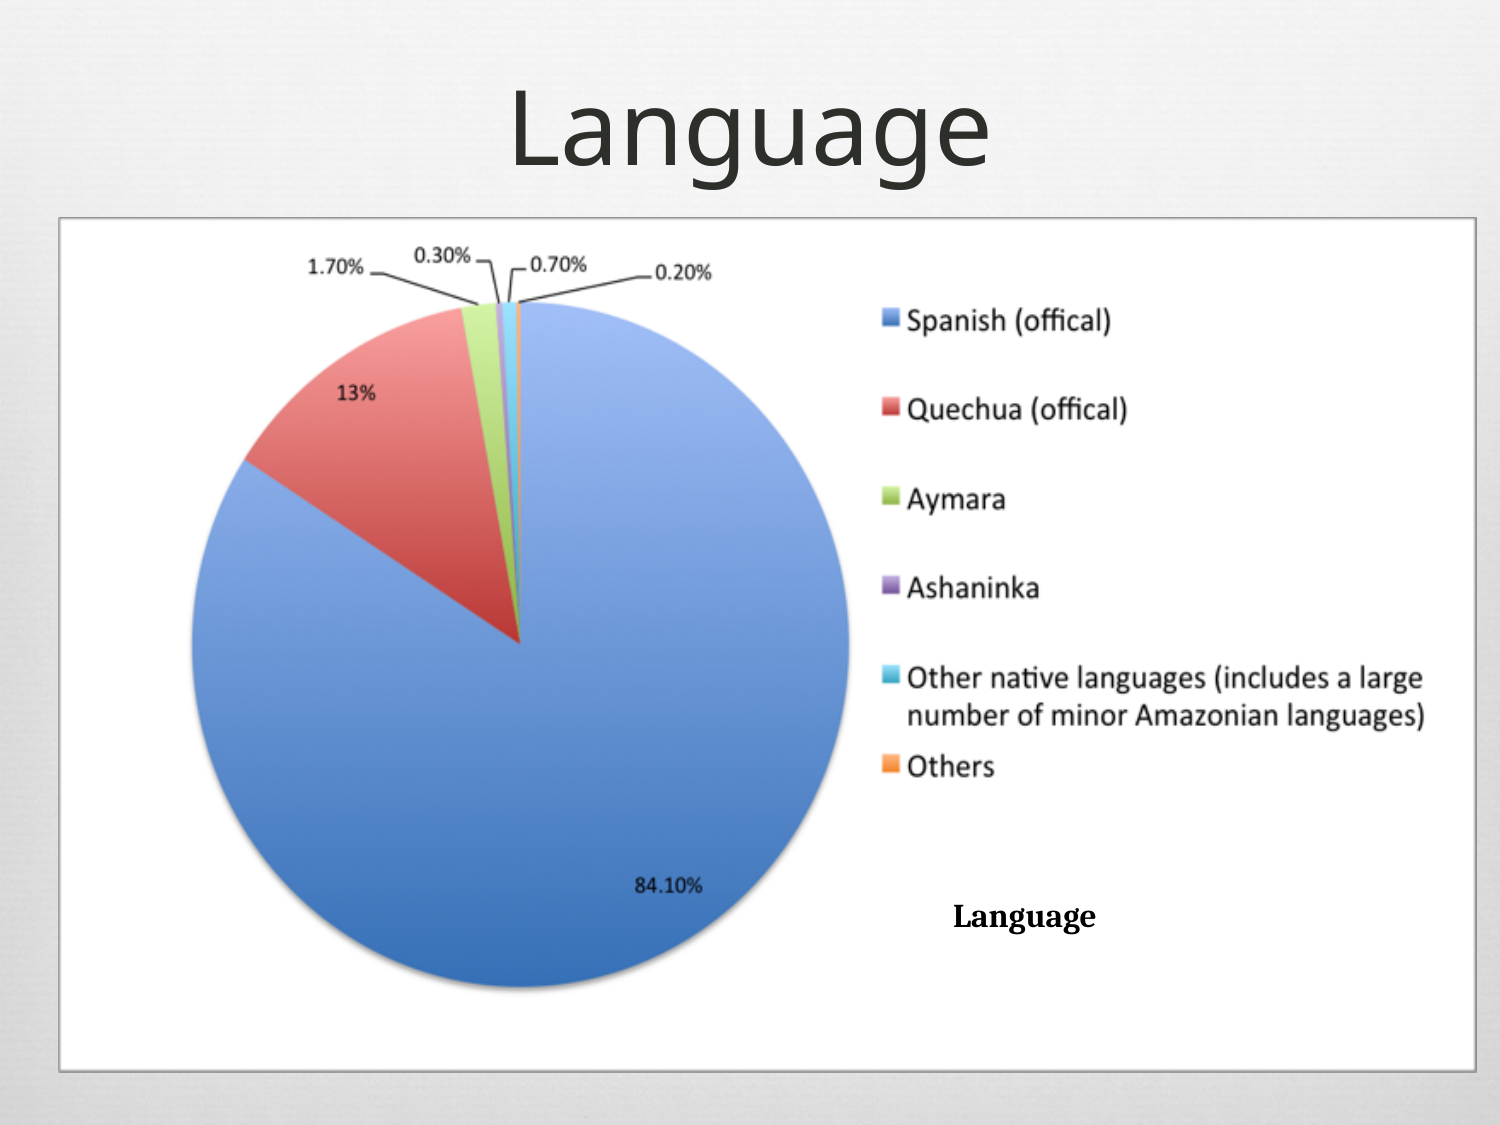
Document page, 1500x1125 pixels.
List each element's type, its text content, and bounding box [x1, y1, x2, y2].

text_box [58, 216, 1478, 1074]
title Language [112, 11, 1388, 215]
